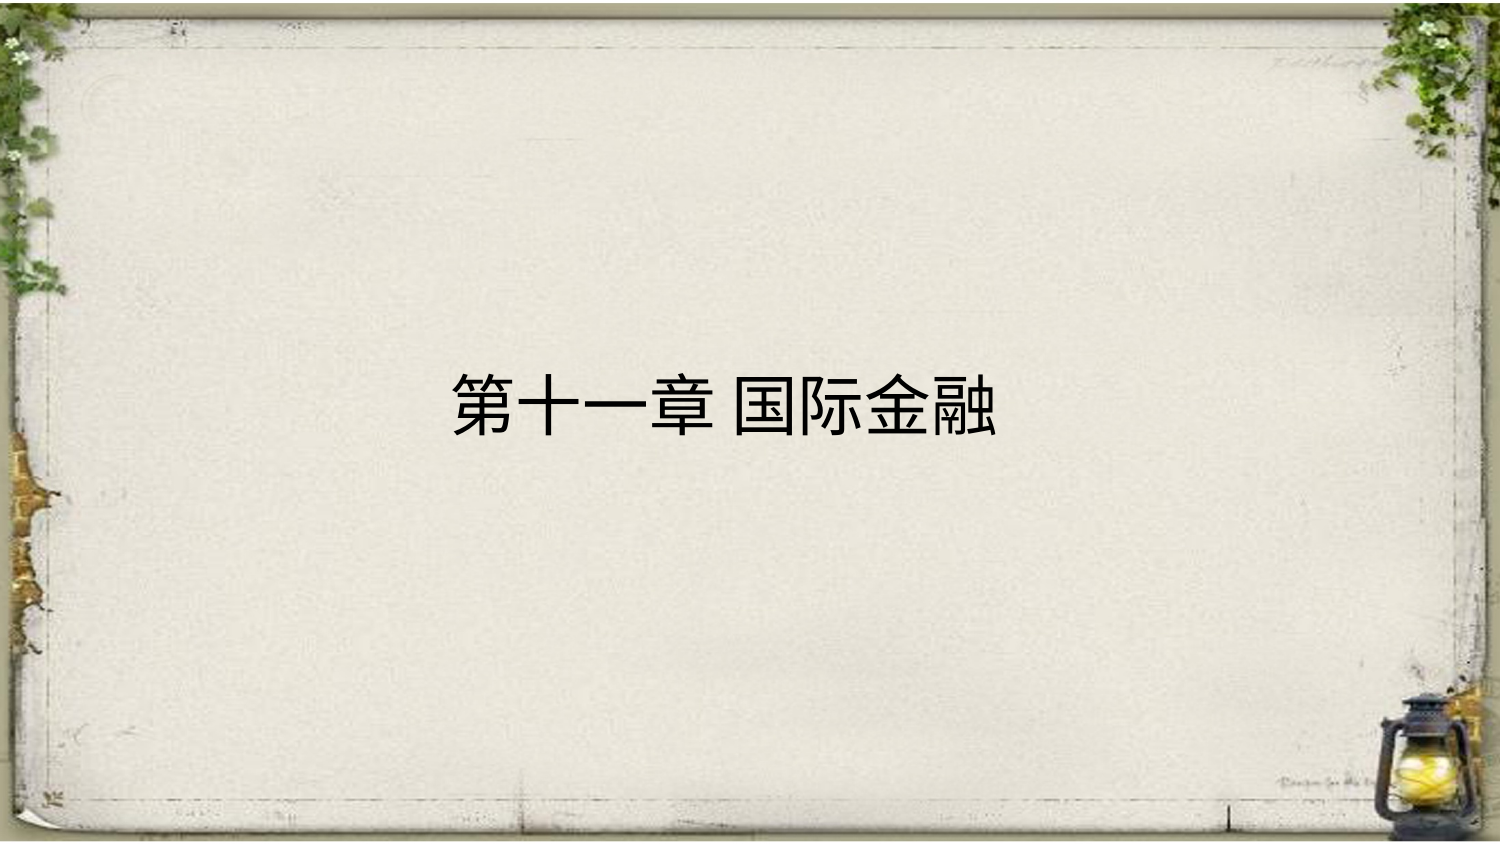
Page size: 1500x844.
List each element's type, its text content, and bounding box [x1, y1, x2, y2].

text_box 第十一章 国际金融 [434, 316, 1014, 451]
picture [0, 0, 1500, 844]
